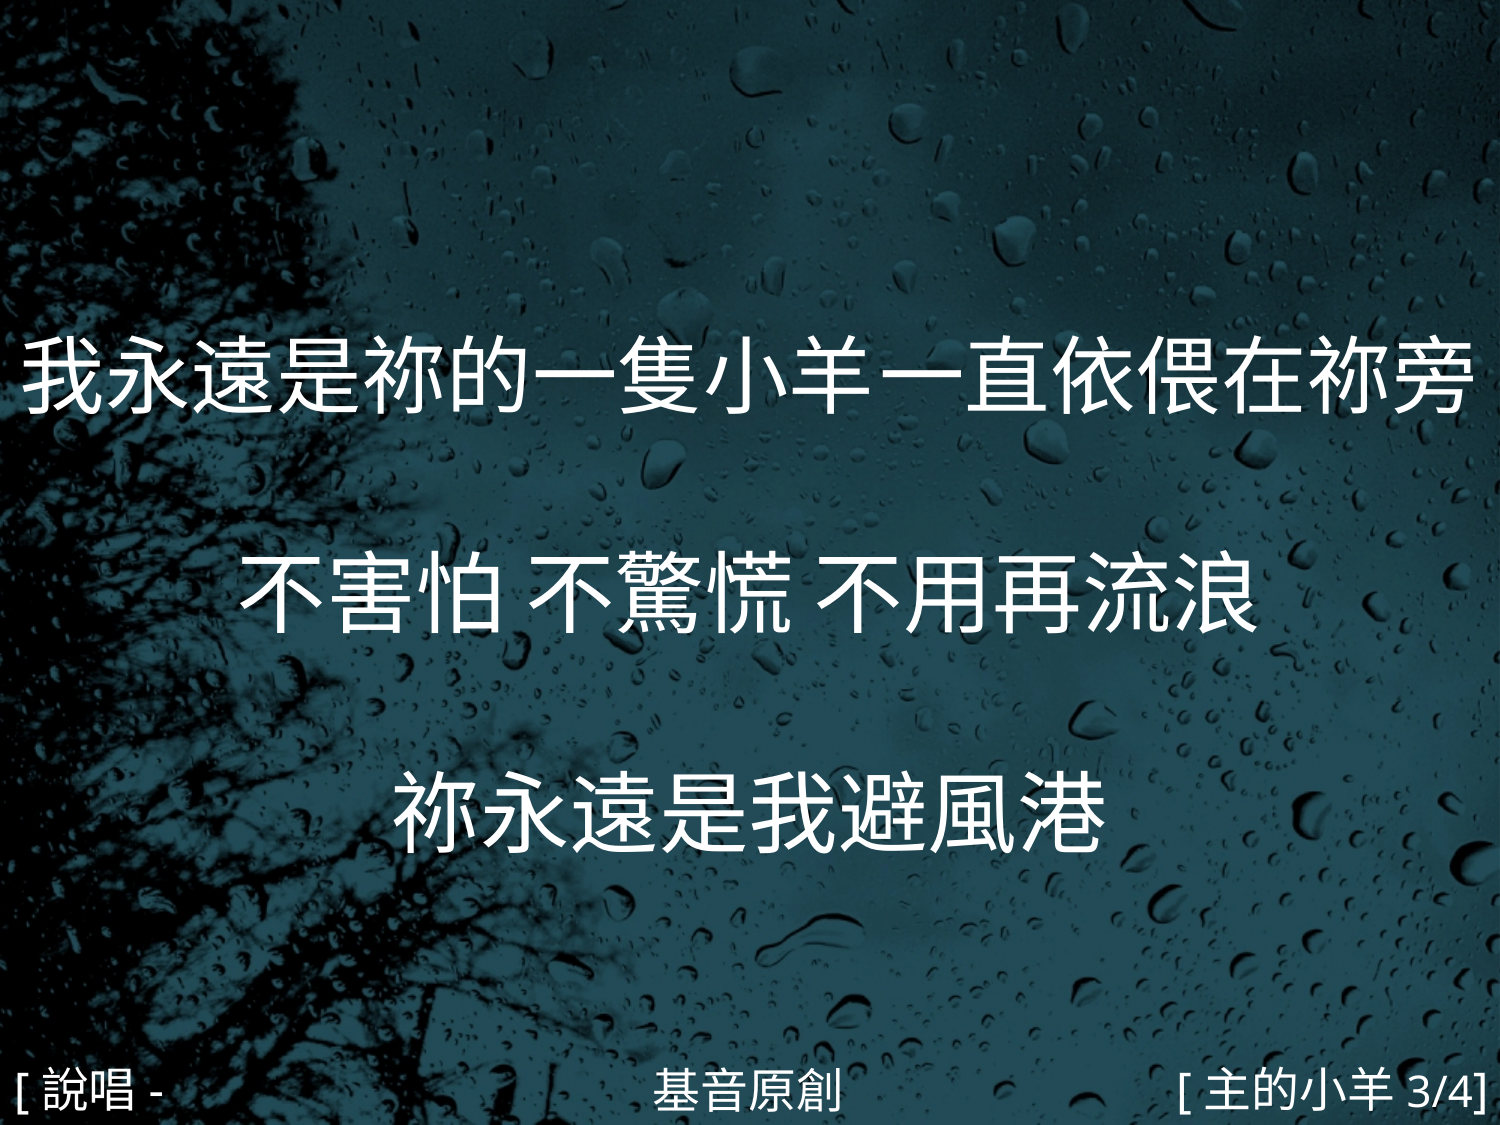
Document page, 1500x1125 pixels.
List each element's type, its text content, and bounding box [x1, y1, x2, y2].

text_box 我永遠是祢的一隻小羊 一直依偎在祢旁 不害怕 不驚慌 不用再流浪 祢永遠是我避風港 [0, 314, 1499, 879]
picture [0, 0, 1500, 1053]
subtitle 基音原創 [0, 1053, 1498, 1125]
text_box [主的小羊3/4] [1030, 1052, 1500, 1125]
